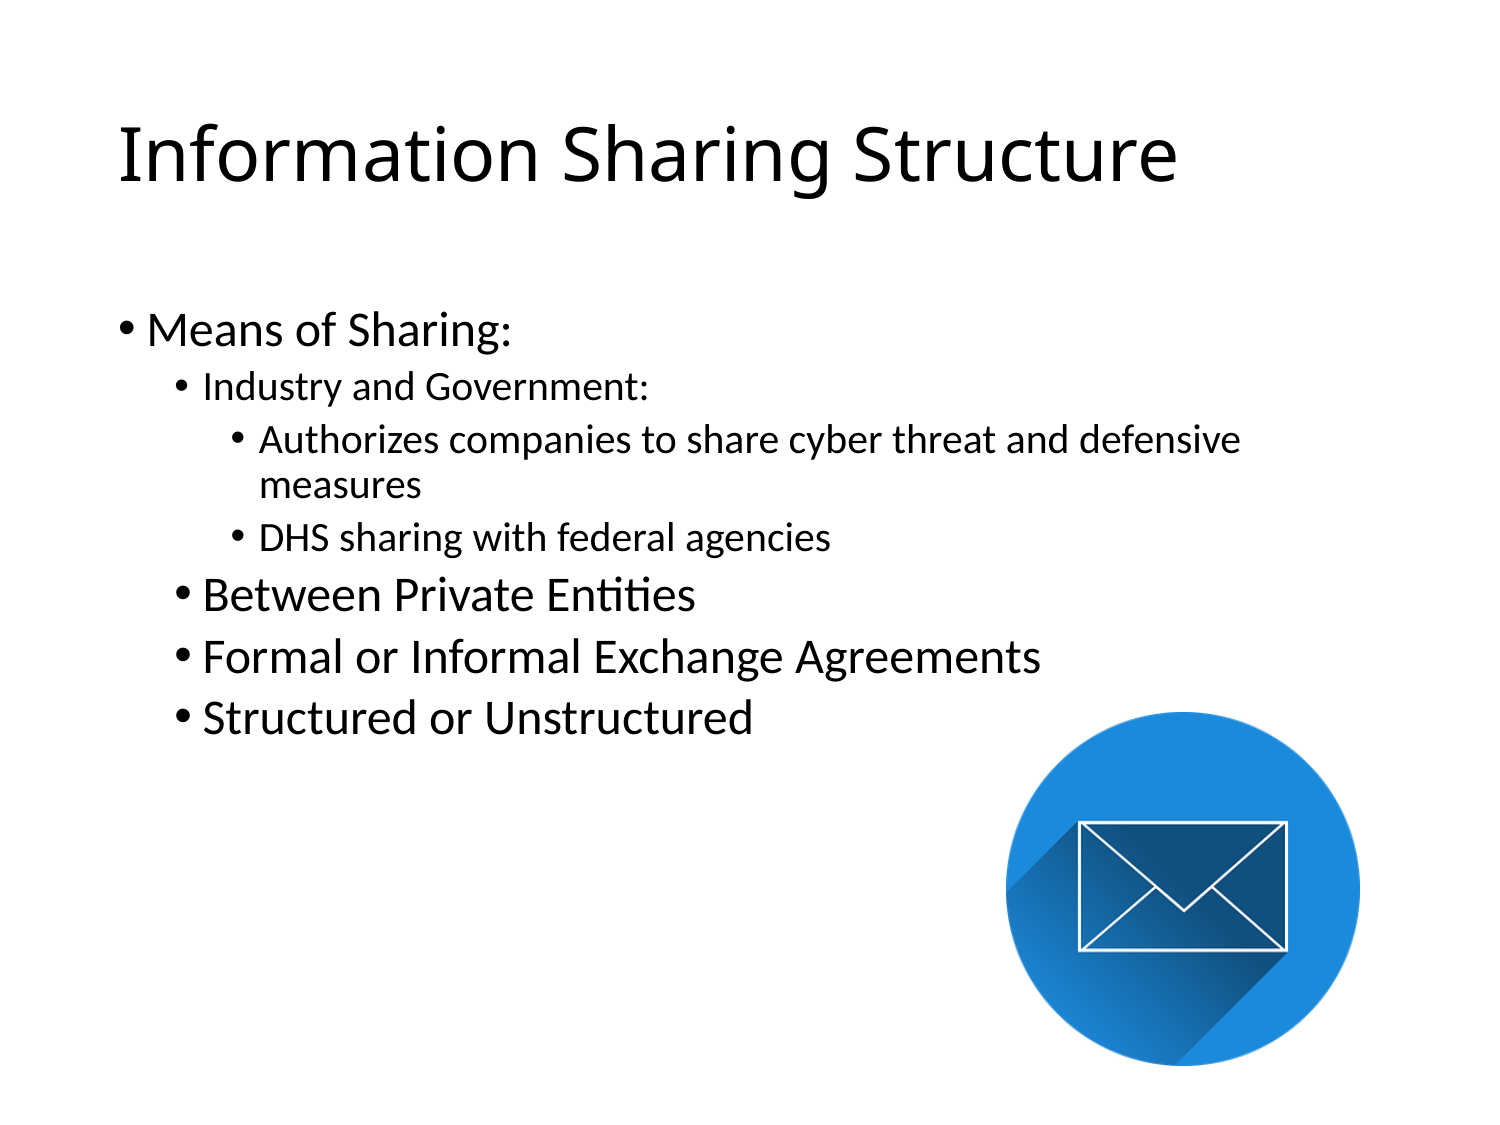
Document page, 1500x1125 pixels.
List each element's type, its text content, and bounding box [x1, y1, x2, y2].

picture [1006, 712, 1360, 1066]
list Means of Sharing: Industry and Government: Authorizes companies to share cyber threat and defensive measures DHS sharing with federal agencies Between Private Entities Formal or Informal Exchange Agreements Structured or Unstructured [102, 295, 1398, 1066]
title Information Sharing Structure [102, 59, 1398, 244]
